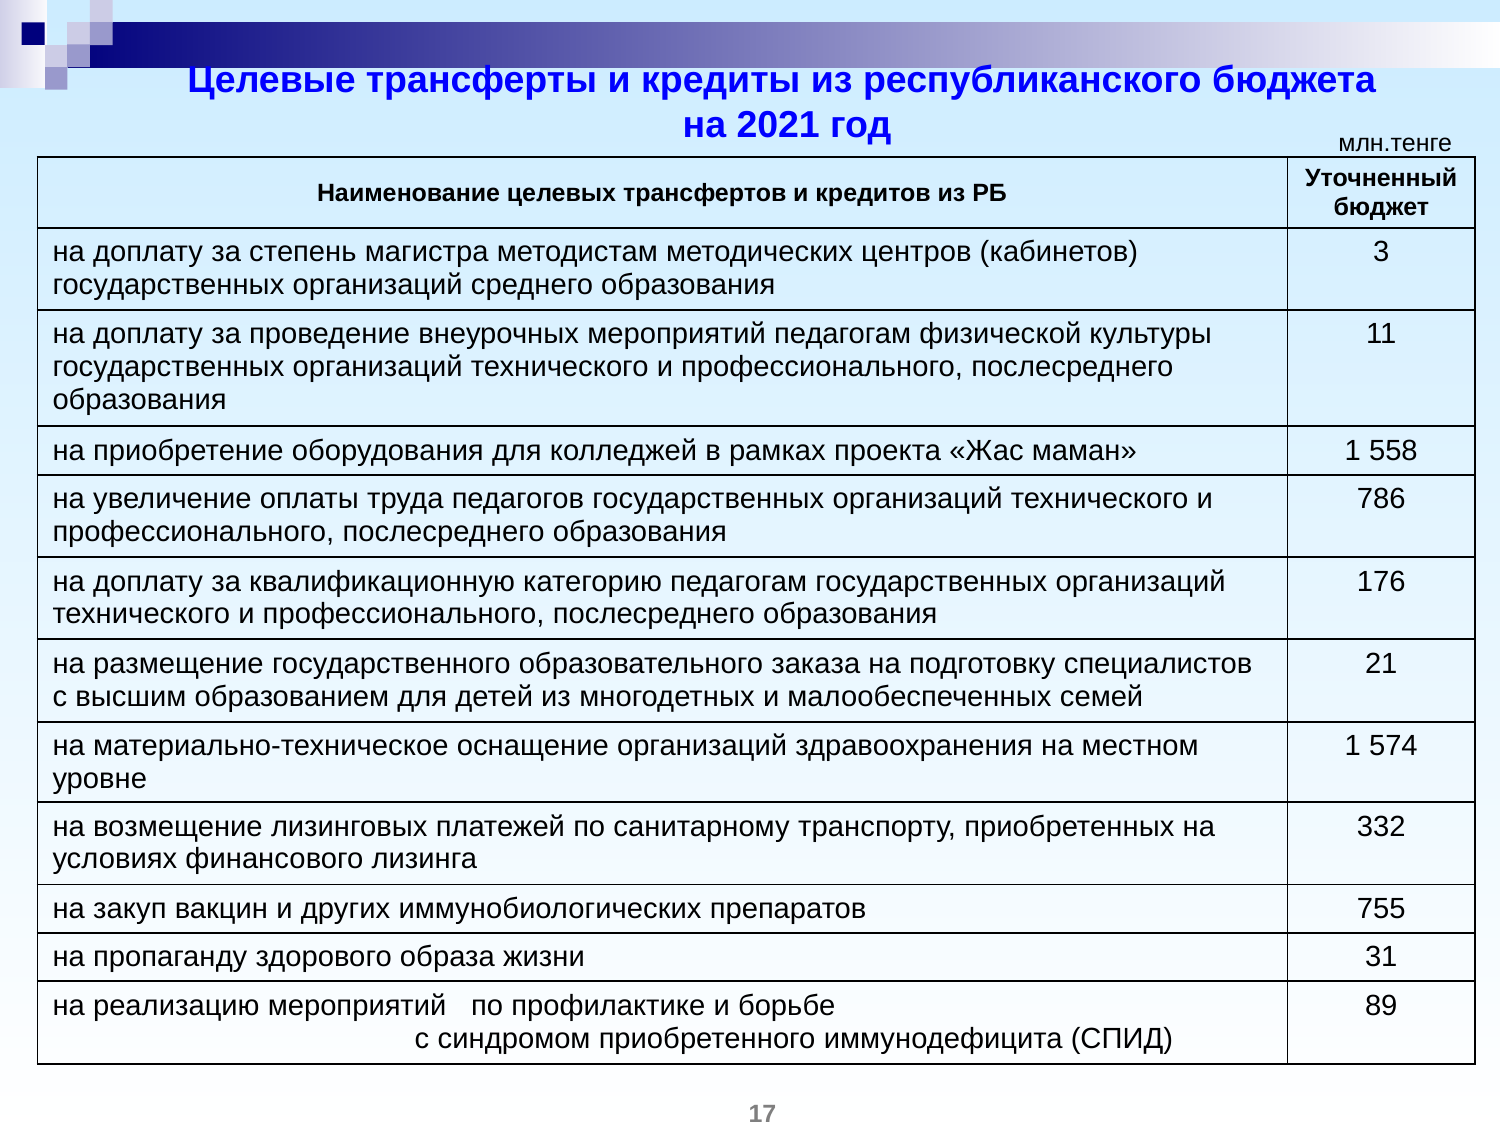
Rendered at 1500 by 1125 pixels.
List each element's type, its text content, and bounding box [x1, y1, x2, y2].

table_cell 11 [1288, 311, 1474, 425]
text_box 17 [612, 1100, 913, 1125]
table_cell 31 [1288, 934, 1474, 980]
table_cell 786 [1288, 476, 1474, 556]
table_cell на пропаганду здорового образа жизни [38, 934, 1287, 980]
table_cell 1 558 [1288, 427, 1474, 474]
table_header Наименование целевых трансфертов и кредитов из РБ [38, 158, 1287, 227]
table_cell 755 [1288, 885, 1474, 932]
table_cell 176 [1288, 558, 1474, 638]
table_cell на доплату за проведение внеурочных мероприятий педагогам физической культуры государственных организаций технического и профессионального, послесреднего образования [38, 311, 1287, 425]
table_cell на материально-техническое оснащение организаций здравоохранения на местном уровне [38, 723, 1287, 801]
table_cell 21 [1288, 640, 1474, 721]
table_header Уточненный бюджет [1288, 158, 1474, 227]
table_cell 89 [1288, 982, 1474, 1063]
table_cell на реализацию мероприятий по профилактике и борьбе с синдромом приобретенного иммунодефицита (СПИД) [38, 982, 1287, 1063]
table_cell 3 [1288, 229, 1474, 309]
table_cell на доплату за квалификационную категорию педагогам государственных организаций технического и профессионального, послесреднего образования [38, 558, 1287, 638]
table_cell на приобретение оборудования для колледжей в рамках проекта «Жас маман» [38, 427, 1287, 474]
table_cell 1 574 [1288, 723, 1474, 801]
table_cell на доплату за степень магистра методистам методических центров (кабинетов) государственных организаций среднего образования [38, 229, 1287, 309]
table_cell на увеличение оплаты труда педагогов государственных организаций технического и профессионального, послесреднего образования [38, 476, 1287, 556]
text_box млн.тенге [1291, 125, 1499, 158]
table_cell на возмещение лизинговых платежей по санитарному транспорту, приобретенных на условиях финансового лизинга [38, 803, 1287, 884]
table_cell 332 [1288, 803, 1474, 884]
title Целевые трансферты и кредиты из республиканского бюджета на 2021 год [71, 75, 1500, 125]
table_cell на закуп вакцин и других иммунобиологических препаратов [38, 885, 1287, 932]
table_cell на размещение государственного образовательного заказа на подготовку специалистов с высшим образованием для детей из многодетных и малообеспеченных семей [38, 640, 1287, 721]
